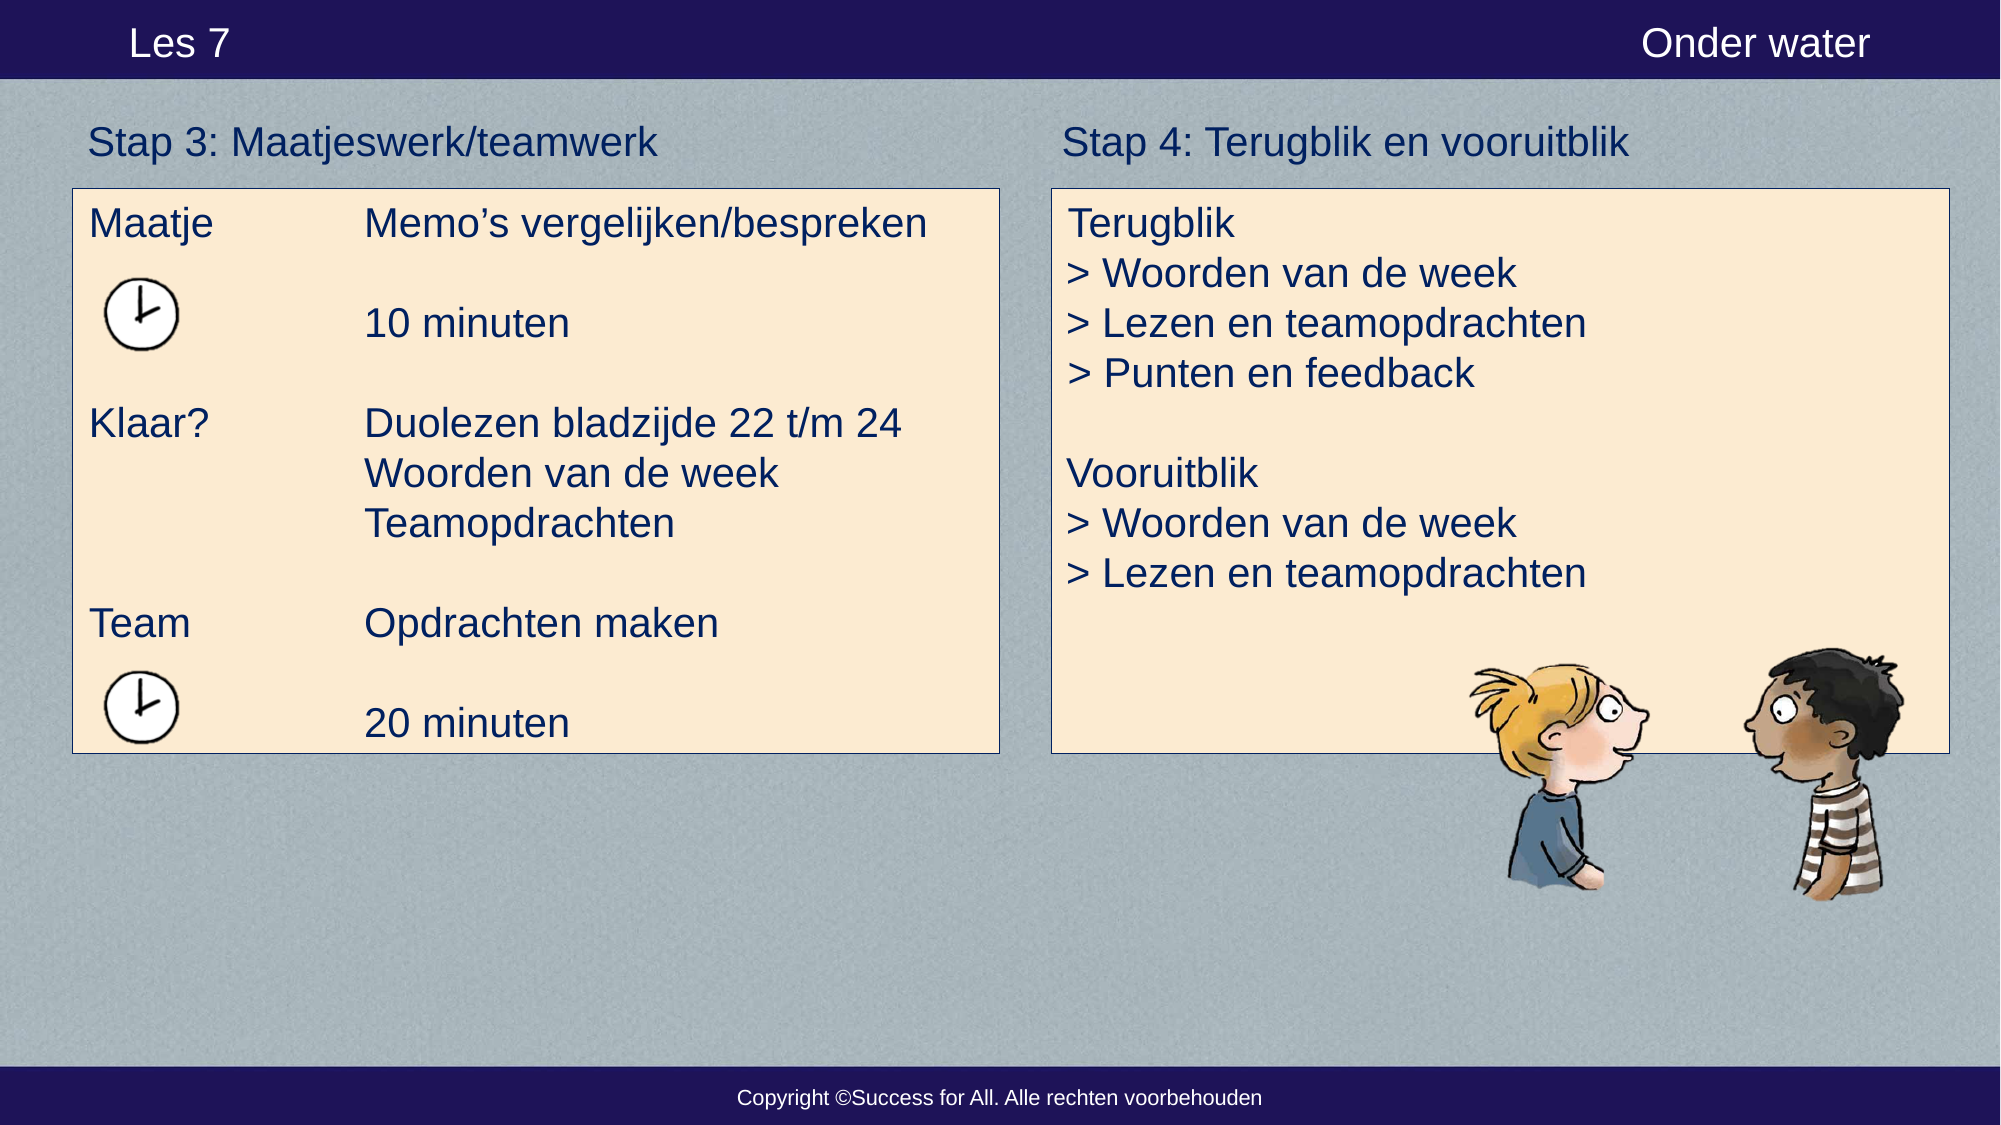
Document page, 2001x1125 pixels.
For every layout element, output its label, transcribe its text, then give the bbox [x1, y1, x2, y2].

text_box Maatje Memo’s vergelijken/bespreken 10 minuten Klaar? Duolezen bladzijde 22 t/m 24 Woorden van de week Teamopdrachten Team Opdrachten maken 20 minuten [72, 188, 1000, 754]
text_box Copyright ©Success for All. Alle rechten voorbehouden [0, 1076, 2000, 1125]
picture [0, 0, 2001, 1125]
text_box Onder water [999, 8, 1886, 73]
text_box Terugblik > Woorden van de week > Lezen en teamopdrachten > Punten en feedback Vooruitblik > Woorden van de week > Lezen en teamopdrachten [1051, 188, 1950, 754]
text_box Stap 4: Terugblik en vooruitblik [1046, 107, 1839, 172]
text_box Stap 3: Maatjeswerk/teamwerk [72, 107, 865, 172]
text_box Les 7 [114, 8, 354, 73]
